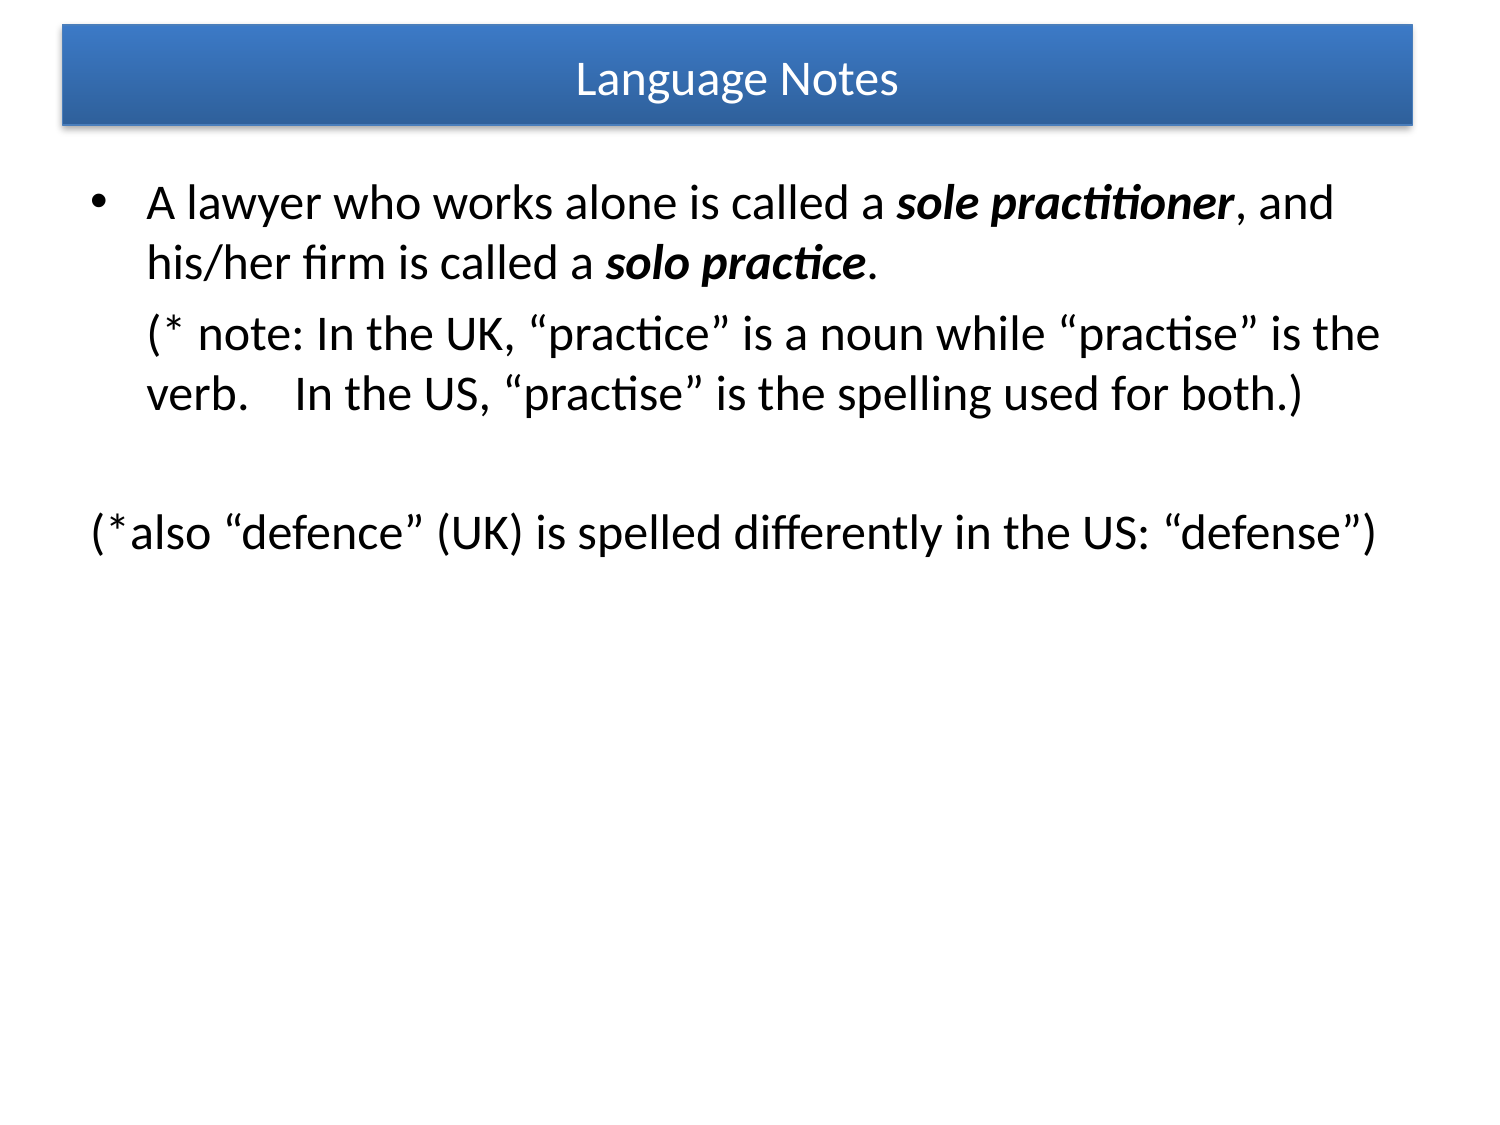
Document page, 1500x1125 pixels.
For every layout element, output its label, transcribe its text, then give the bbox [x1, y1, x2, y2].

title Language Notes [62, 24, 1413, 126]
list A lawyer who works alone is called a sole practitioner, and his/her firm is called a solo practice. (* note: In the UK, “practice” is a noun while “practise” is the verb. In the US, “practise” is the spelling used for both.) (*also “defence” (UK) is spelled differently in the US: “defense”) [75, 162, 1425, 1005]
